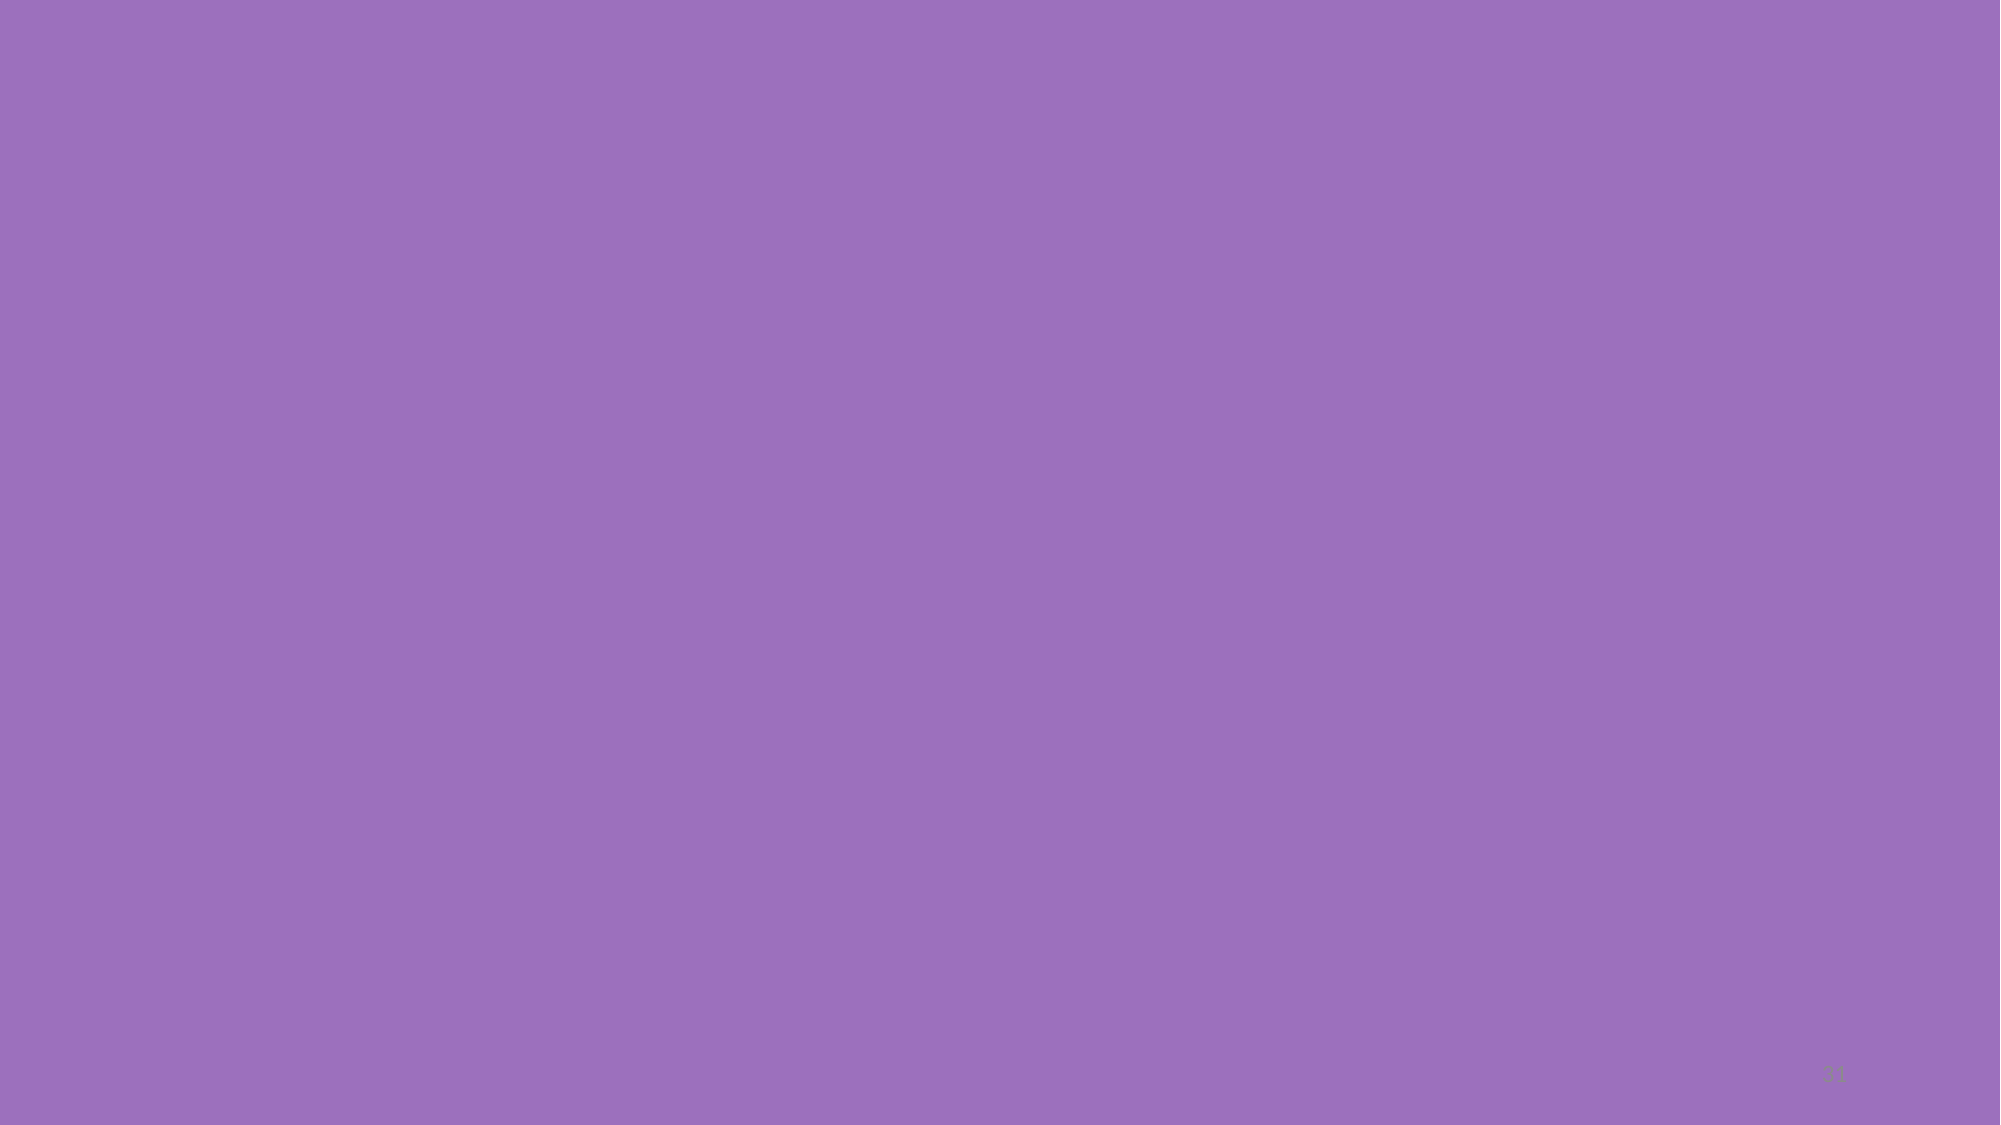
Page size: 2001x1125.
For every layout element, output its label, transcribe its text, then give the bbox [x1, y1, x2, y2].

slide_number 31 [1412, 1042, 1863, 1103]
